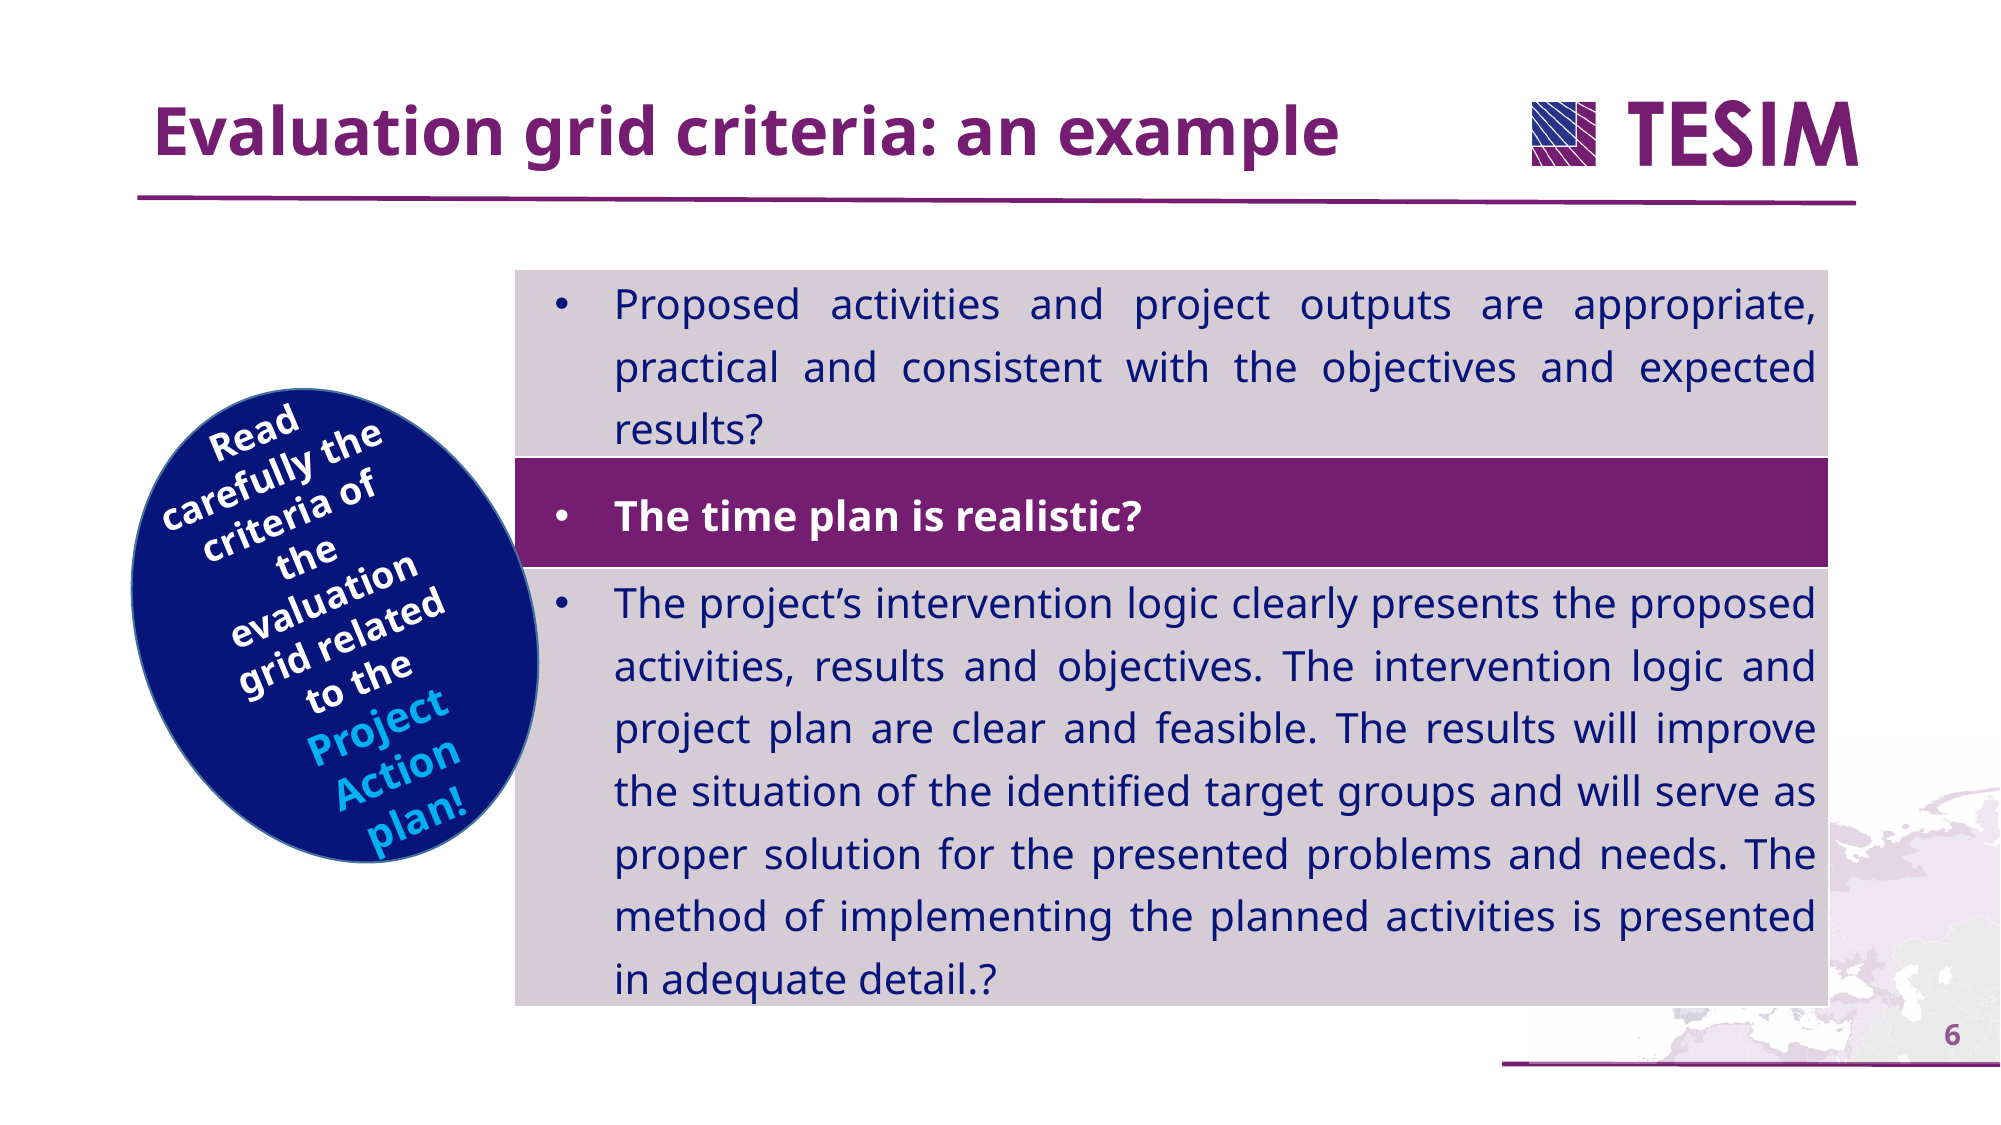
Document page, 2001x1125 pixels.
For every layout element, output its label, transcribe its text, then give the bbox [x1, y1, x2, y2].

table_cell The time plan is realistic? [515, 458, 1828, 567]
picture [1597, 100, 1858, 167]
text_box Read carefully the criteria of the evaluation grid related to the Project Action plan! [130, 388, 540, 864]
list Evaluation grid criteria: an example [137, 90, 1597, 188]
table_header Proposed activities and project outputs are appropriate, practical and consistent with the objectives and expected results? [515, 270, 1828, 456]
table_cell The project’s intervention logic clearly presents the proposed activities, results and objectives. The intervention logic and project plan are clear and feasible. The results will improve the situation of the identified target groups and will serve as proper solution for the presented problems and needs. The method of implementing the planned activities is presented in adequate detail.? [515, 569, 1828, 1006]
